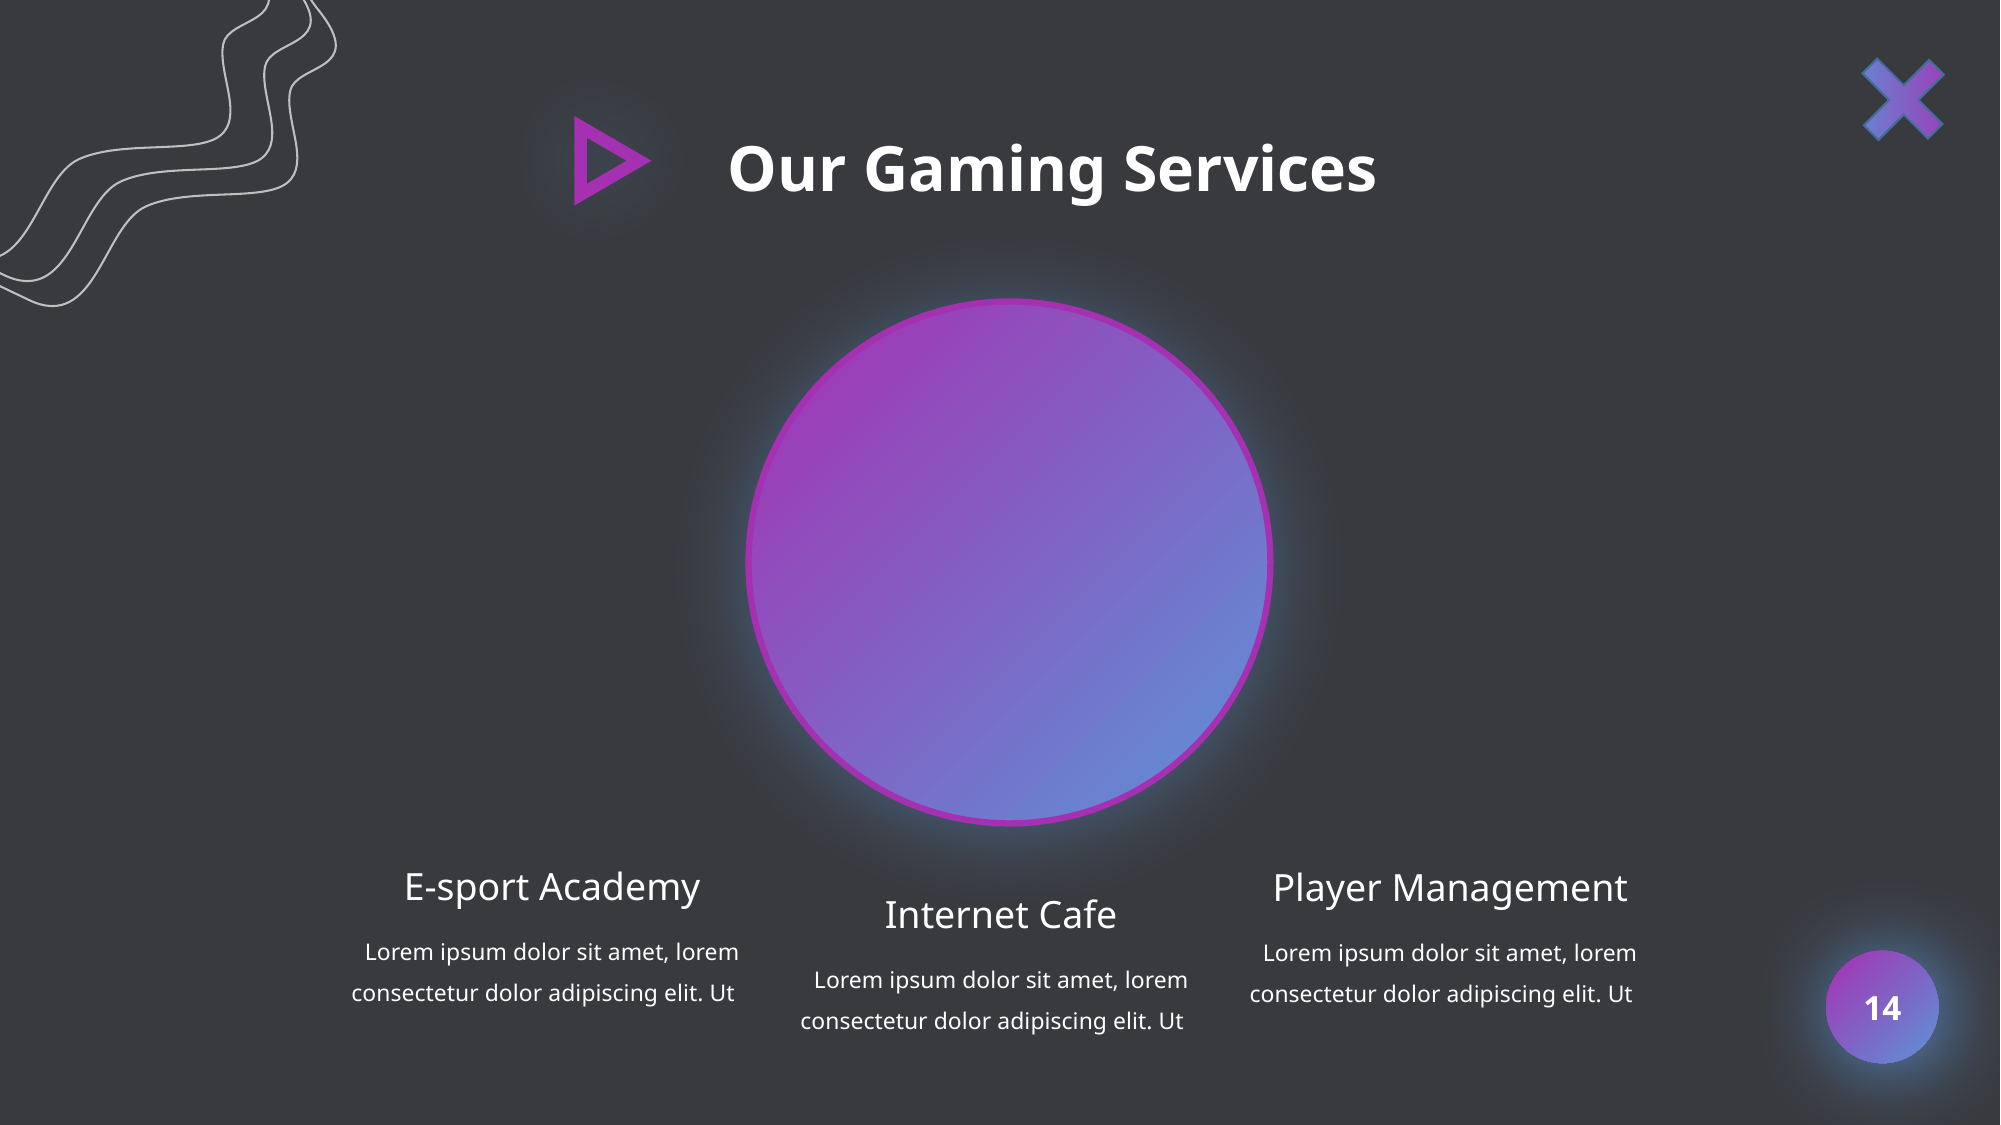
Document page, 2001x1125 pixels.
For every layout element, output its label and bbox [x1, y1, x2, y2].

text_box [0, 0, 336, 307]
text_box [335, 855, 769, 1015]
text_box [580, 121, 1423, 212]
text_box [1229, 856, 1672, 1016]
picture [348, 334, 1661, 791]
text_box [784, 883, 1218, 1043]
text_box [1861, 57, 1946, 142]
